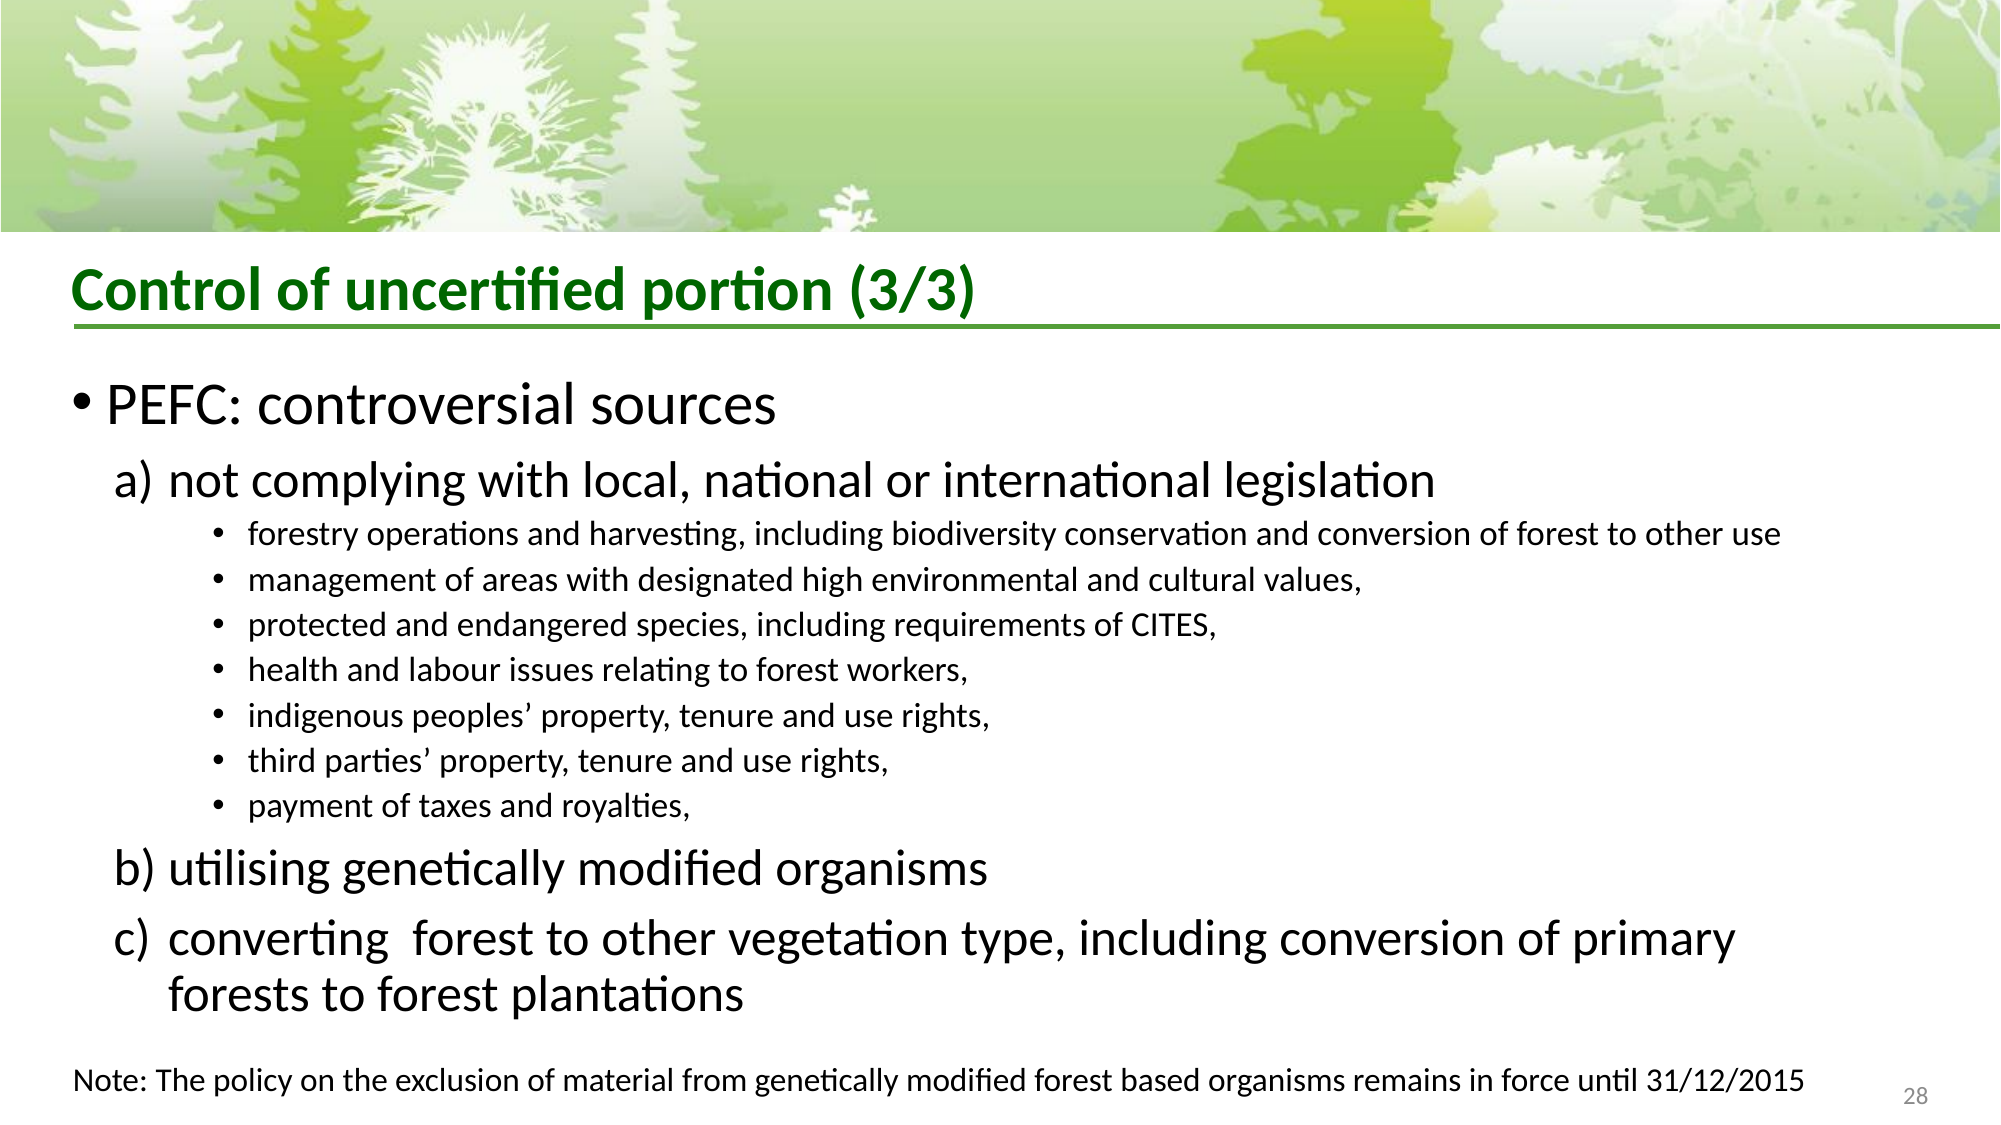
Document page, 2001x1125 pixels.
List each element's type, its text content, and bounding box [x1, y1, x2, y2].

list PEFC: controversial sources not complying with local, national or international legislation forestry operations and harvesting, including biodiversity conservation and conversion of forest to other use management of areas with designated high environmental and cultural values, protected and endangered species, including requirements of CITES, health and labour issues relating to forest workers, indigenous peoples’ property, tenure and use rights, third parties’ property, tenure and use rights, payment of taxes and royalties, utilising genetically modified organisms converting forest to other vegetation type, including conversion of primary forests to forest plantations [56, 364, 1841, 1039]
slide_number 28 [1493, 1065, 1944, 1125]
title Control of uncertified portion (3/3) [56, 181, 1782, 364]
text_box Note: The policy on the exclusion of material from genetically modified forest based organisms remains in force until 31/12/2015 [58, 1050, 1841, 1106]
picture [0, 0, 2000, 232]
